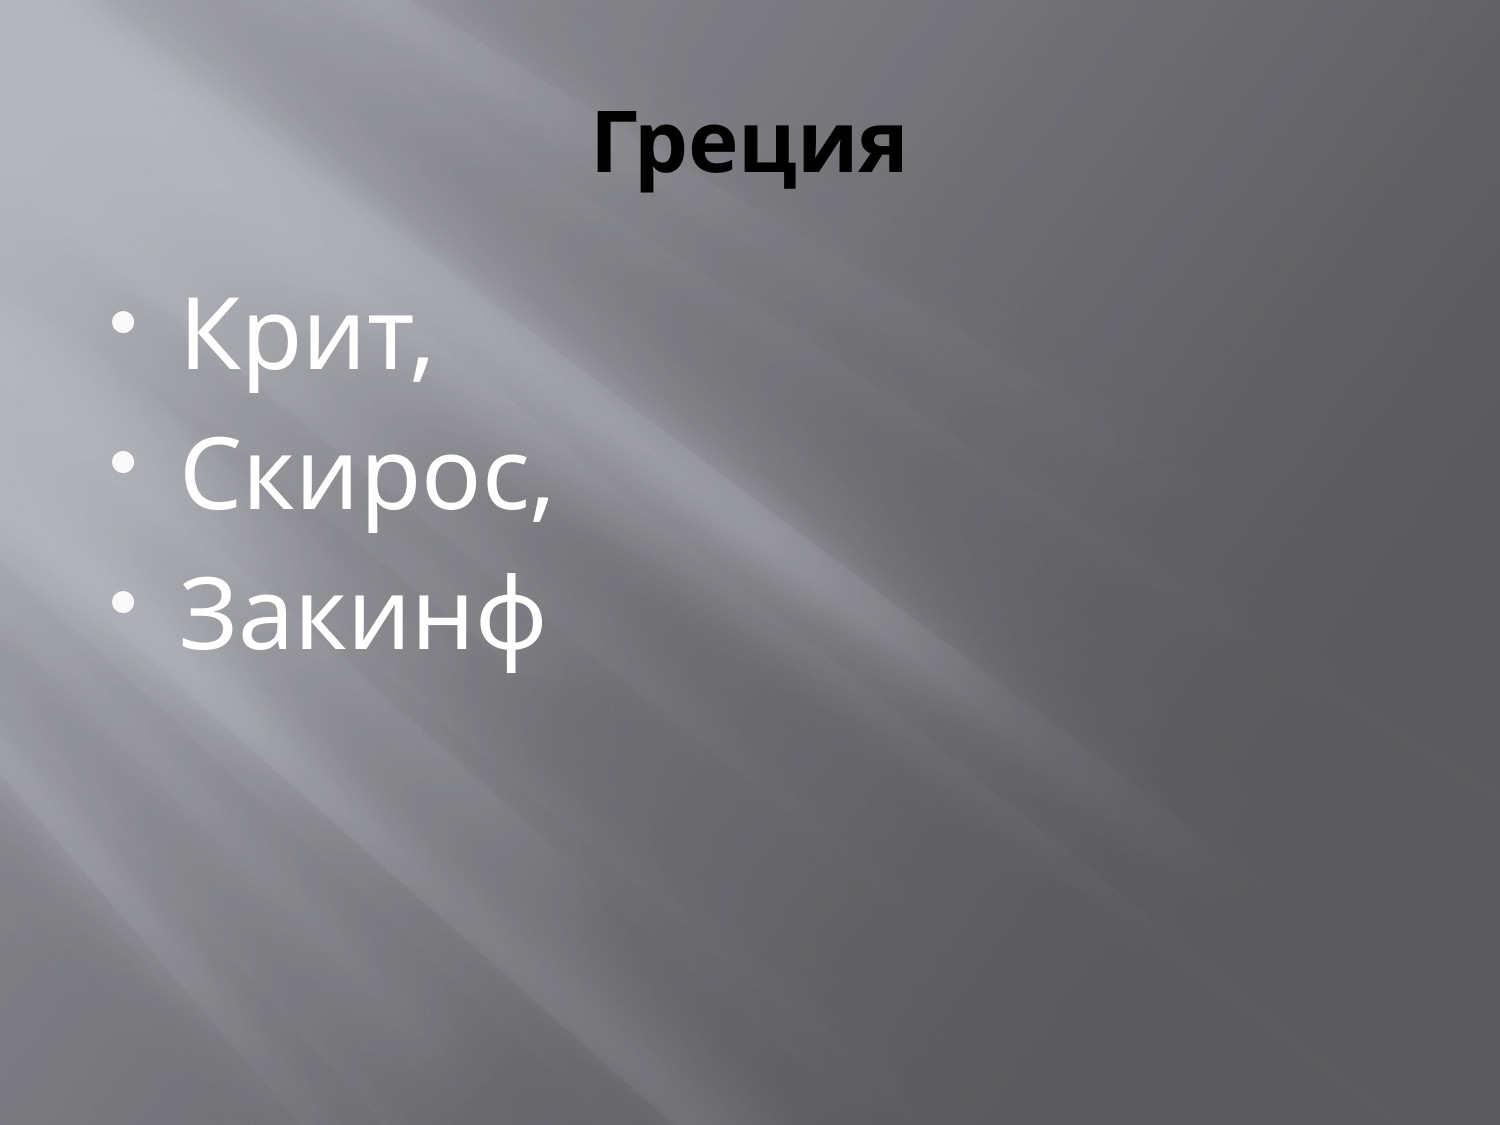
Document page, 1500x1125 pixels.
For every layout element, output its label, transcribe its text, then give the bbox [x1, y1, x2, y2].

title Греция [75, 45, 1425, 233]
list Крит, Скирос, Закинф [75, 262, 1425, 1035]
